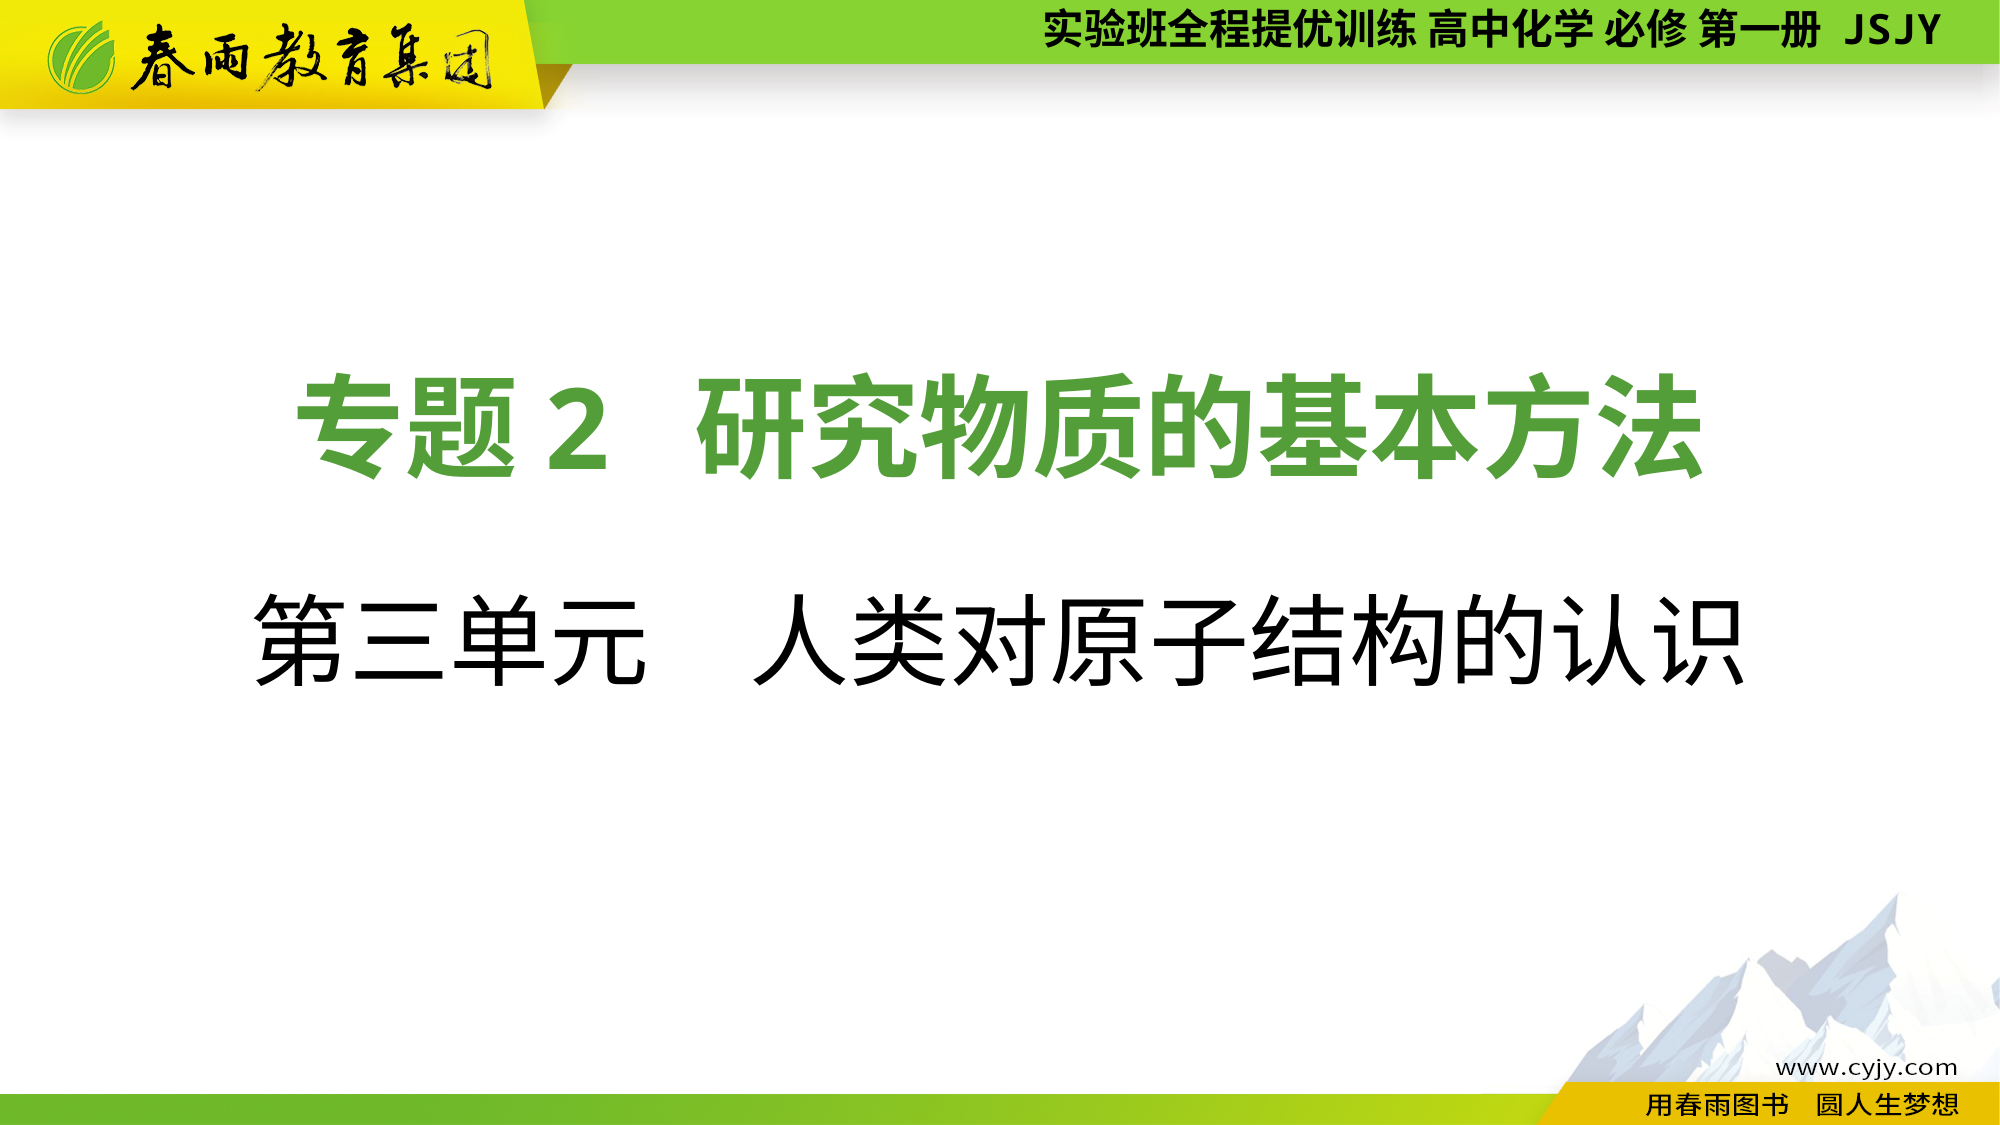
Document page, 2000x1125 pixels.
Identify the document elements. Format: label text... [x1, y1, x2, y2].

text_box 专题2 研究物质的基本方法 [54, 282, 1946, 500]
picture [0, 0, 2000, 1125]
text_box 第三单元 人类对原子结构的认识 [54, 511, 1946, 706]
